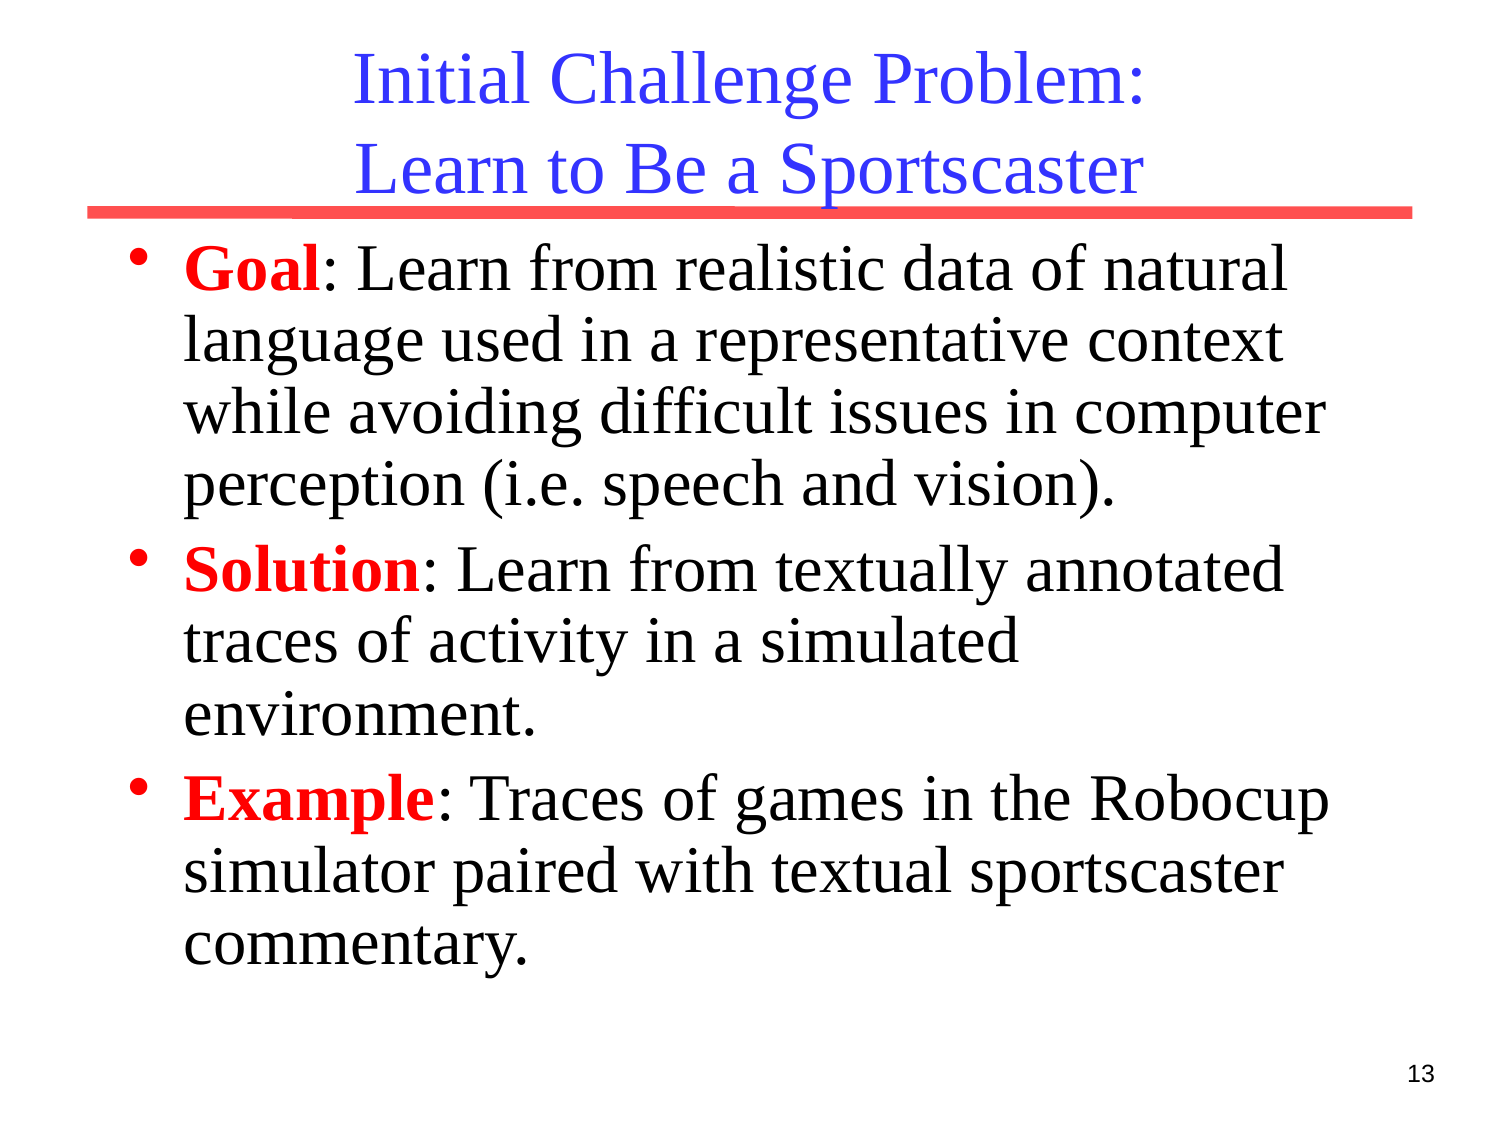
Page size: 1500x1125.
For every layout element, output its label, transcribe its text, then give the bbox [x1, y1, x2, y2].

title Initial Challenge Problem: Learn to Be a Sportscaster [112, 37, 1388, 200]
slide_number 13 [1137, 1049, 1451, 1125]
list Goal: Learn from realistic data of natural language used in a representative context while avoiding difficult issues in computer perception (i.e. speech and vision). Solution: Learn from textually annotated traces of activity in a simulated environment. Example: Traces of games in the Robocup simulator paired with textual sportscaster commentary. [112, 224, 1388, 994]
